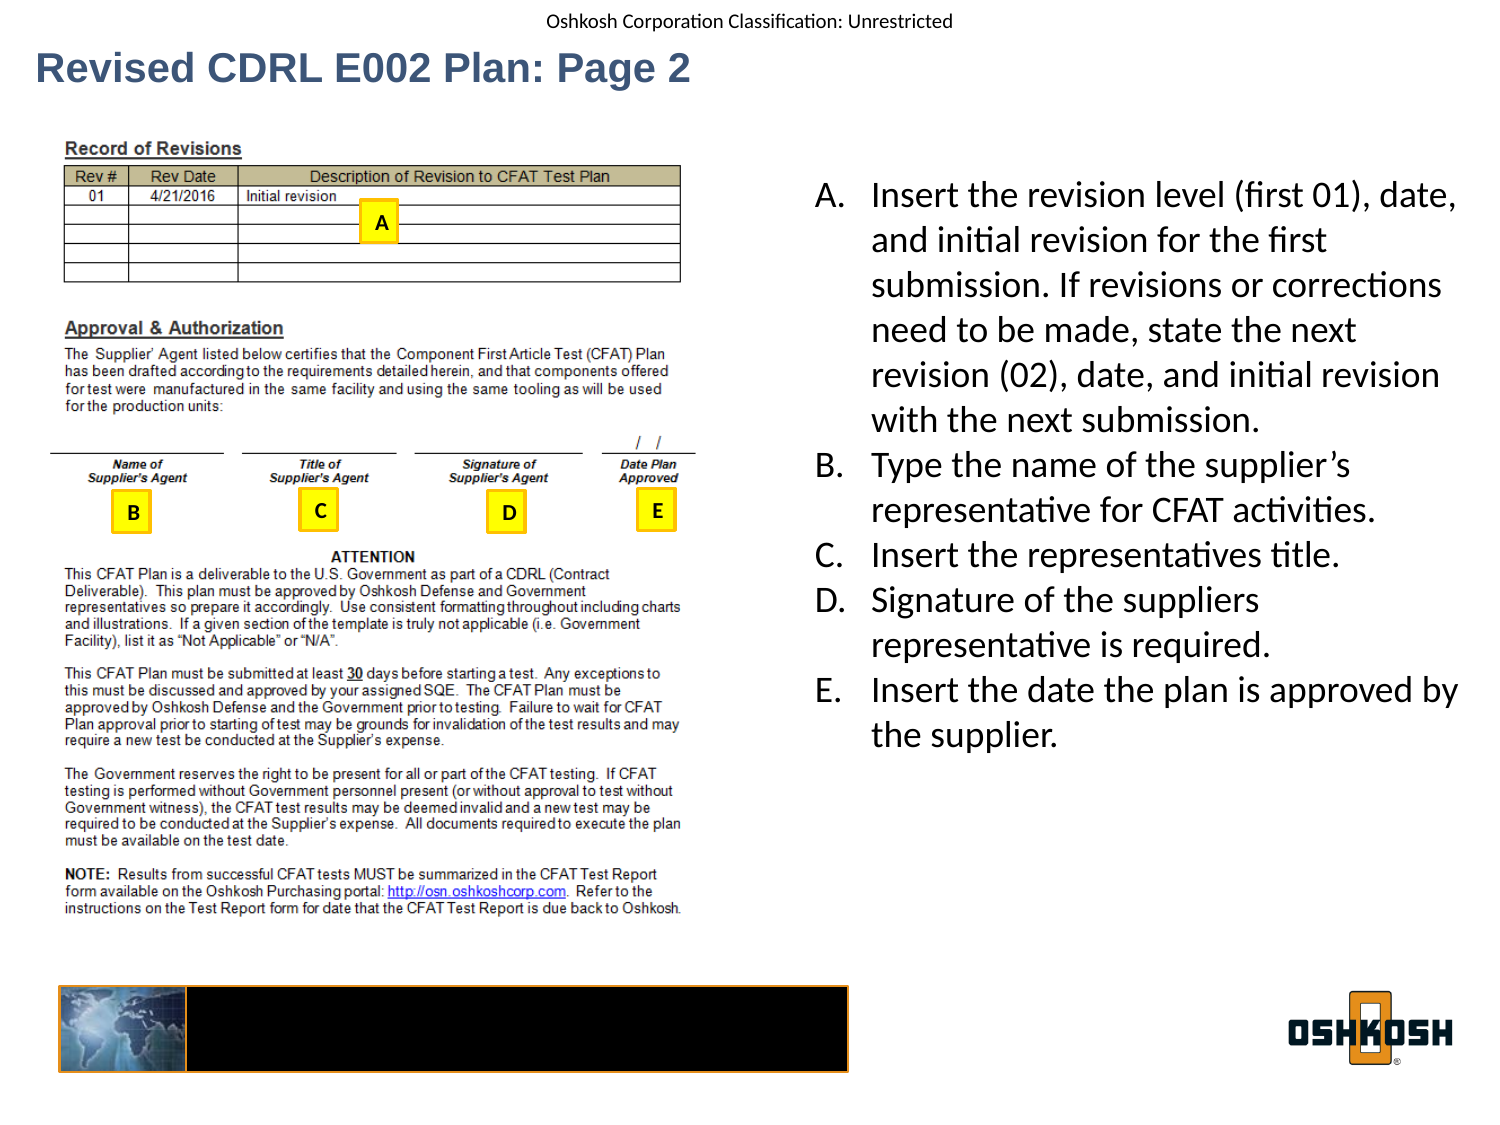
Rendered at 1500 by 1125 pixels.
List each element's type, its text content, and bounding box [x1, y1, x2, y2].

picture [1282, 984, 1457, 1070]
picture [61, 987, 185, 1071]
text_box Insert the revision level (first 01), date, and initial revision for the first submission. If revisions or corrections need to be made, state the next revision (02), date, and initial revision with the next submission. Type the name of the supplier’s representative for CFAT activities. Insert the representatives title. Signature of the suppliers representative is required. Insert the date the plan is approved by the supplier. [799, 162, 1475, 763]
picture [48, 129, 734, 963]
title Revised CDRL E002 Plan: Page 2 [35, 40, 1465, 92]
